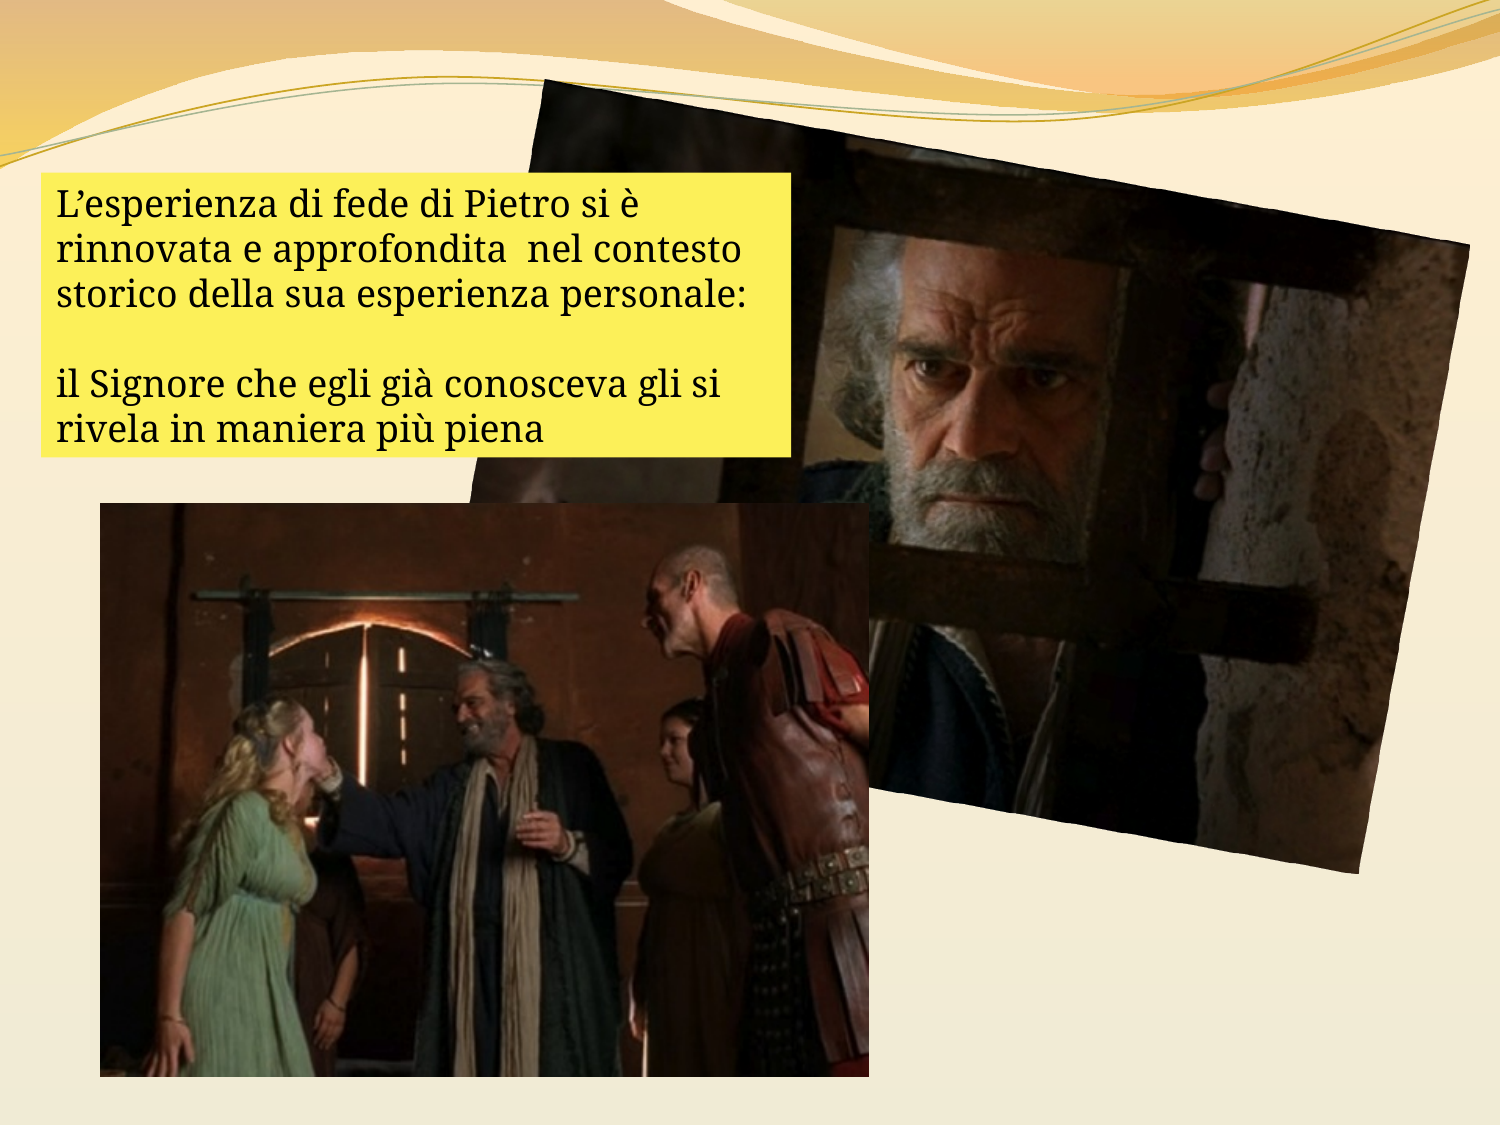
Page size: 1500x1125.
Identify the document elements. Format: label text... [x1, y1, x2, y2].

picture [1426, 237, 1470, 491]
picture [100, 79, 1421, 1077]
text_box L’esperienza di fede di Pietro si è rinnovata e approfondita nel contesto storico della sua esperienza personale: il Signore che egli già conosceva gli si rivela in maniera più piena [41, 172, 472, 458]
picture [979, 806, 1369, 874]
